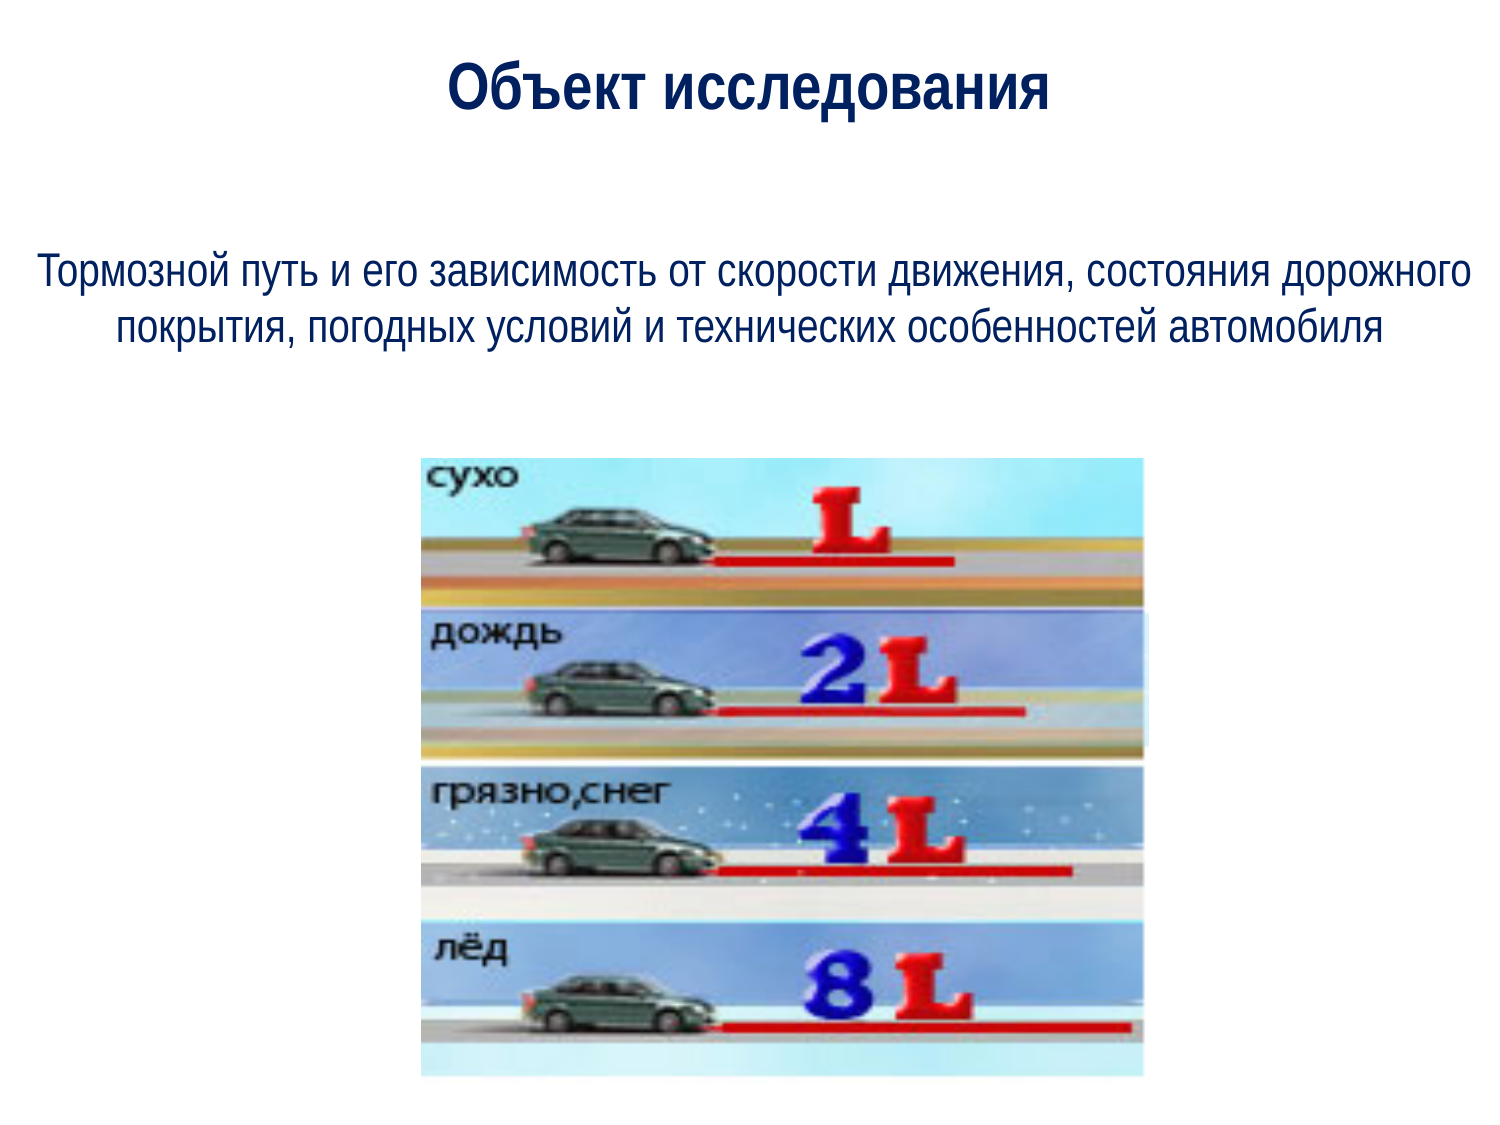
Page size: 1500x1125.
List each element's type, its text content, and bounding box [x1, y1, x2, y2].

picture [421, 457, 1149, 1084]
list Объект исследования [0, 35, 1500, 176]
title Тормозной путь и его зависимость от скорости движения, состояния дорожного покрытия, погодных условий и технических особенностей автомобиля [0, 176, 1500, 434]
